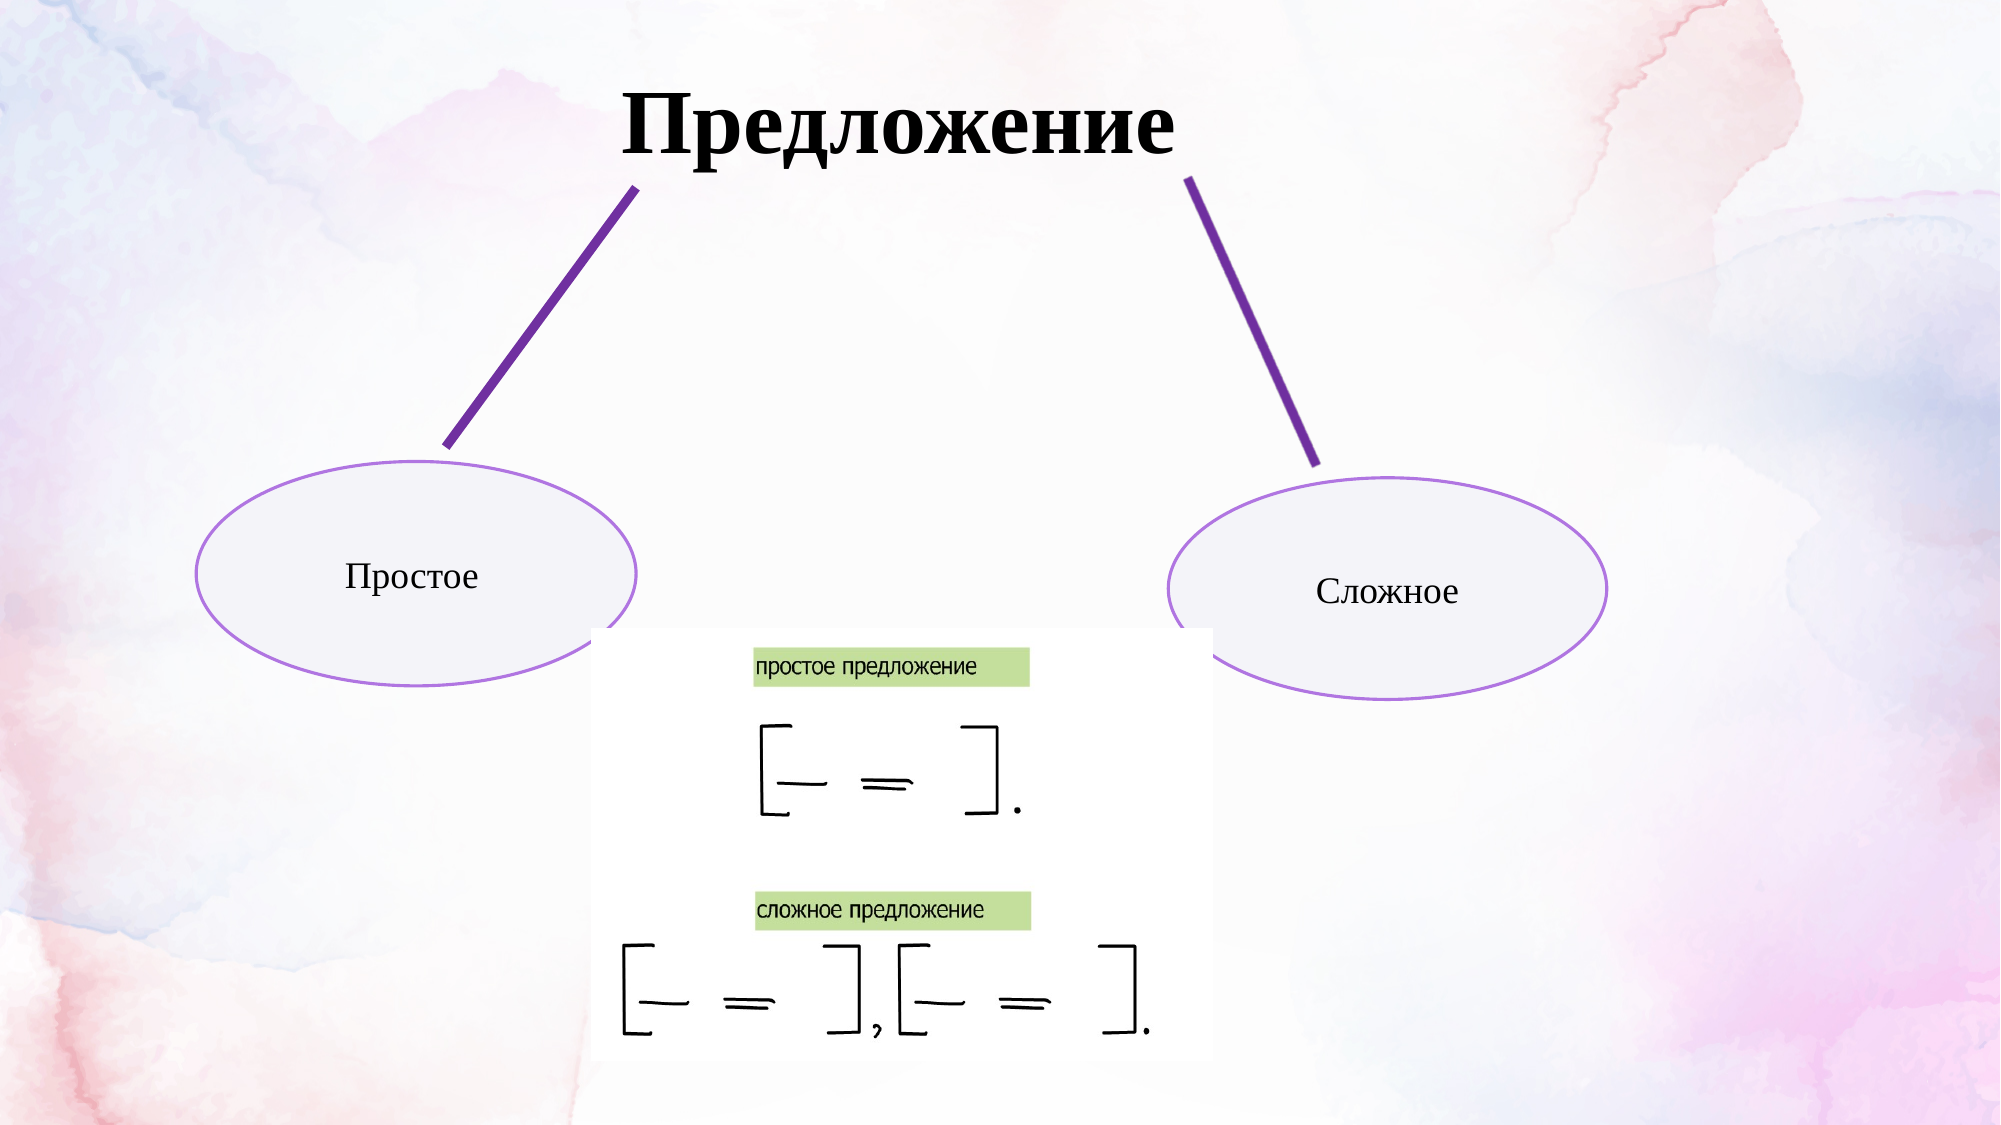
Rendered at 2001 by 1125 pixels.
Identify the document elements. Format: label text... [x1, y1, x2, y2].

title Предложение [48, 59, 1774, 188]
text_box Простое [195, 460, 638, 687]
text_box Сложное [1167, 476, 1608, 701]
picture [0, 0, 2000, 1125]
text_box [445, 187, 636, 448]
